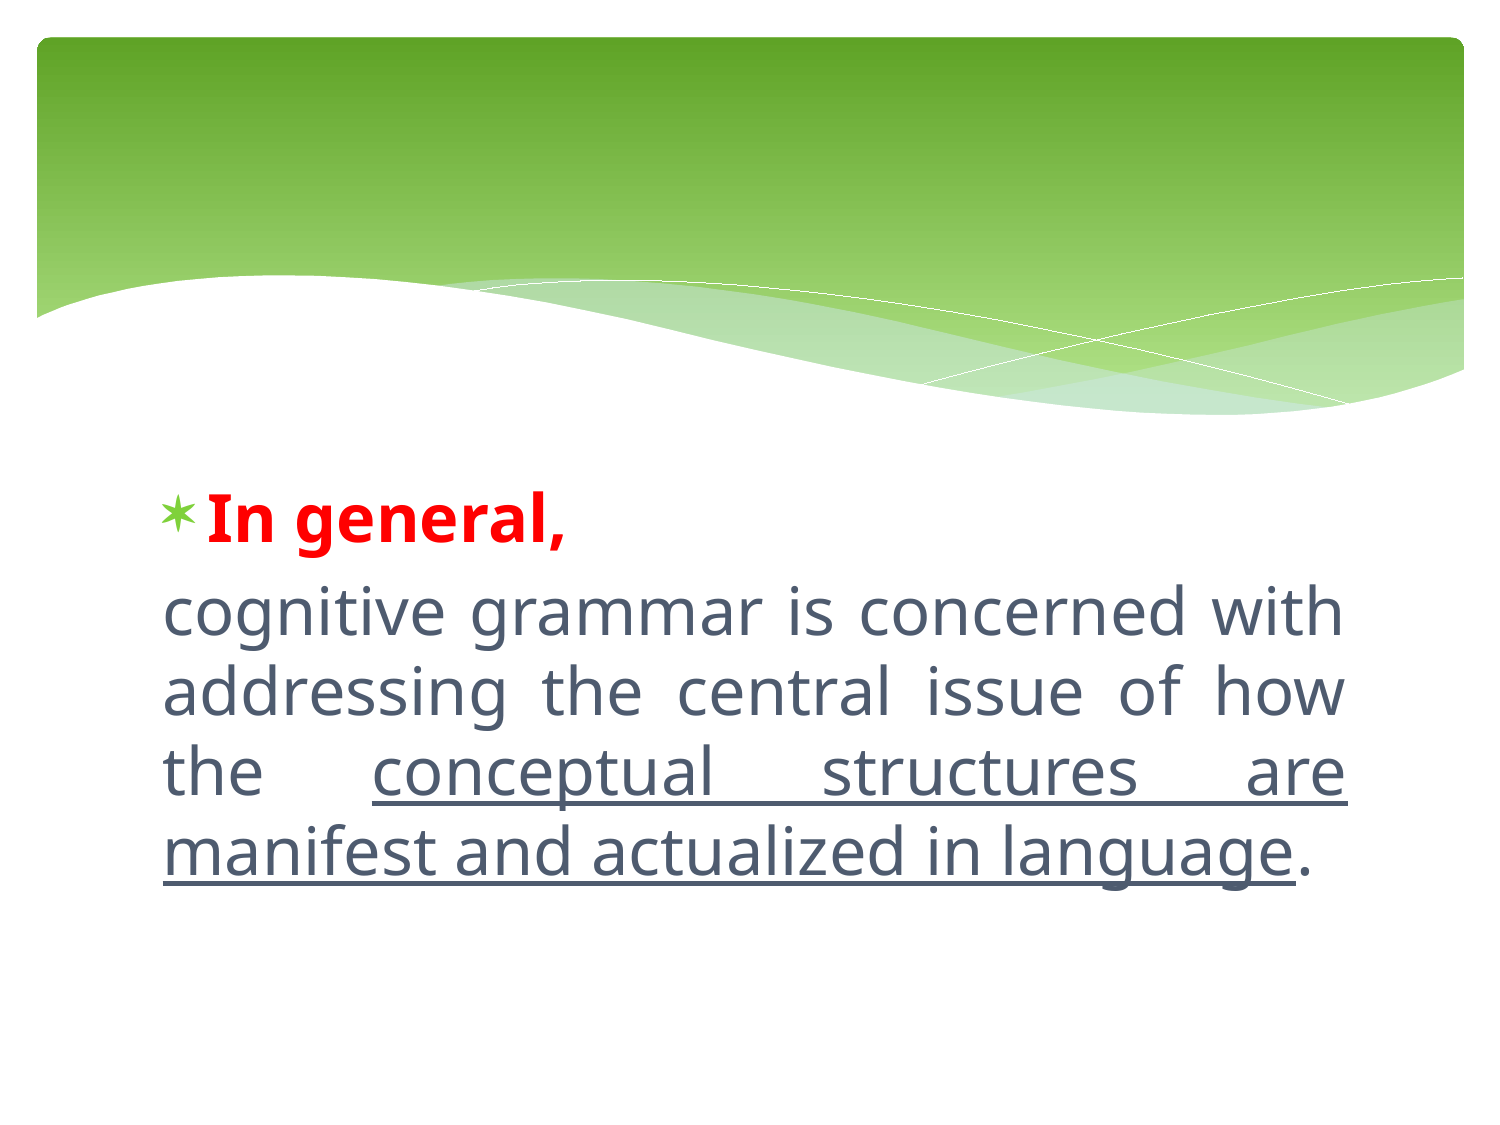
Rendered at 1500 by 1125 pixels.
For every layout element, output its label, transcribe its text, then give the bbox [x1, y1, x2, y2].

list In general, cognitive grammar is concerned with addressing the central issue of how the conceptual structures are manifest and actualized in language. [147, 468, 1363, 1034]
